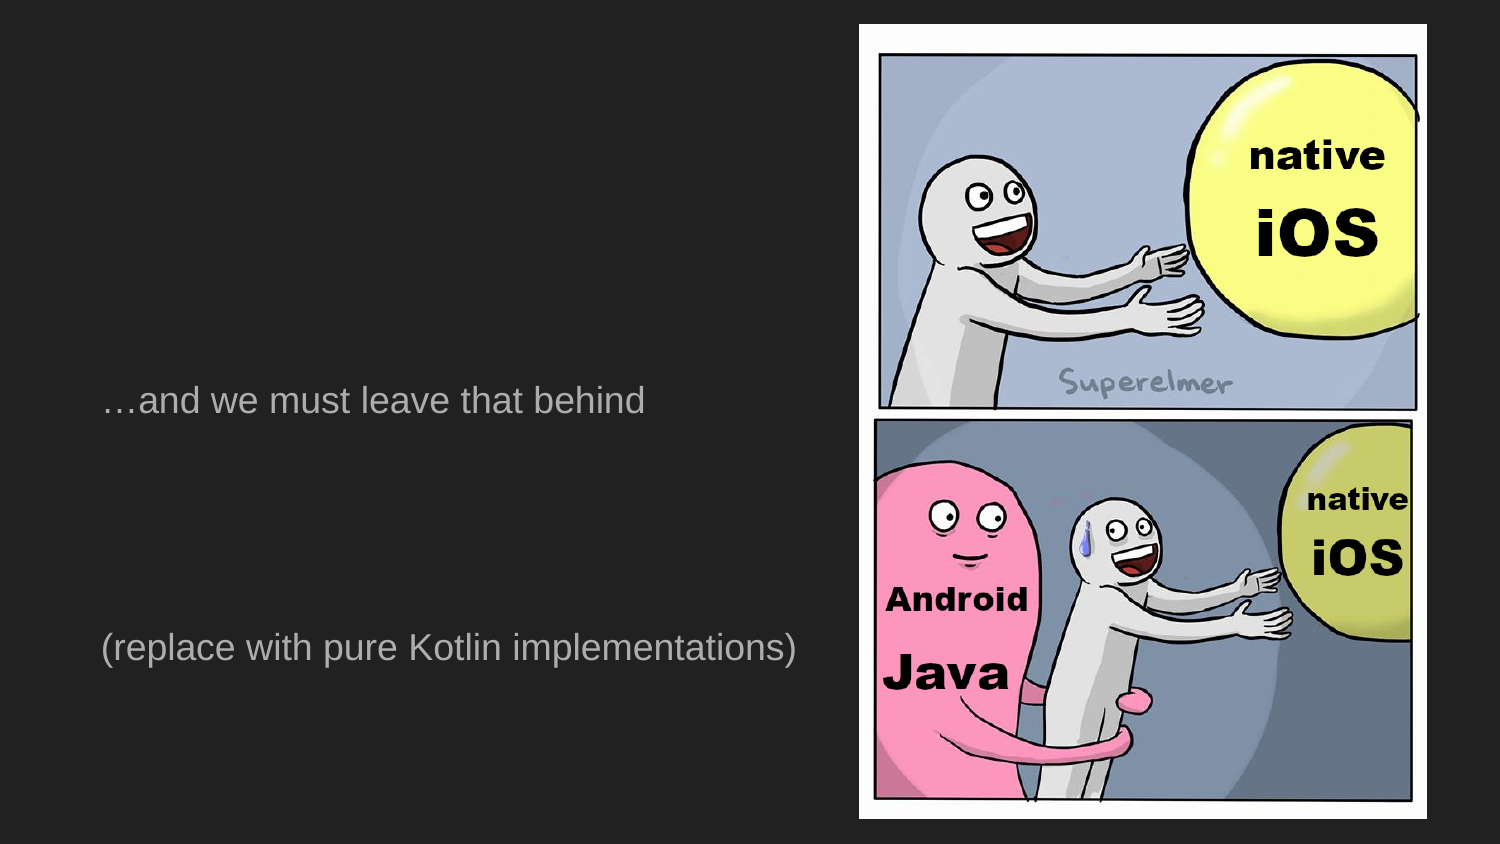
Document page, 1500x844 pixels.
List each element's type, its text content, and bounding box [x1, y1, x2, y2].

picture [858, 24, 1427, 819]
text_box …and we must leave that behind [85, 361, 757, 437]
text_box (replace with pure Kotlin implementations) [85, 607, 835, 683]
